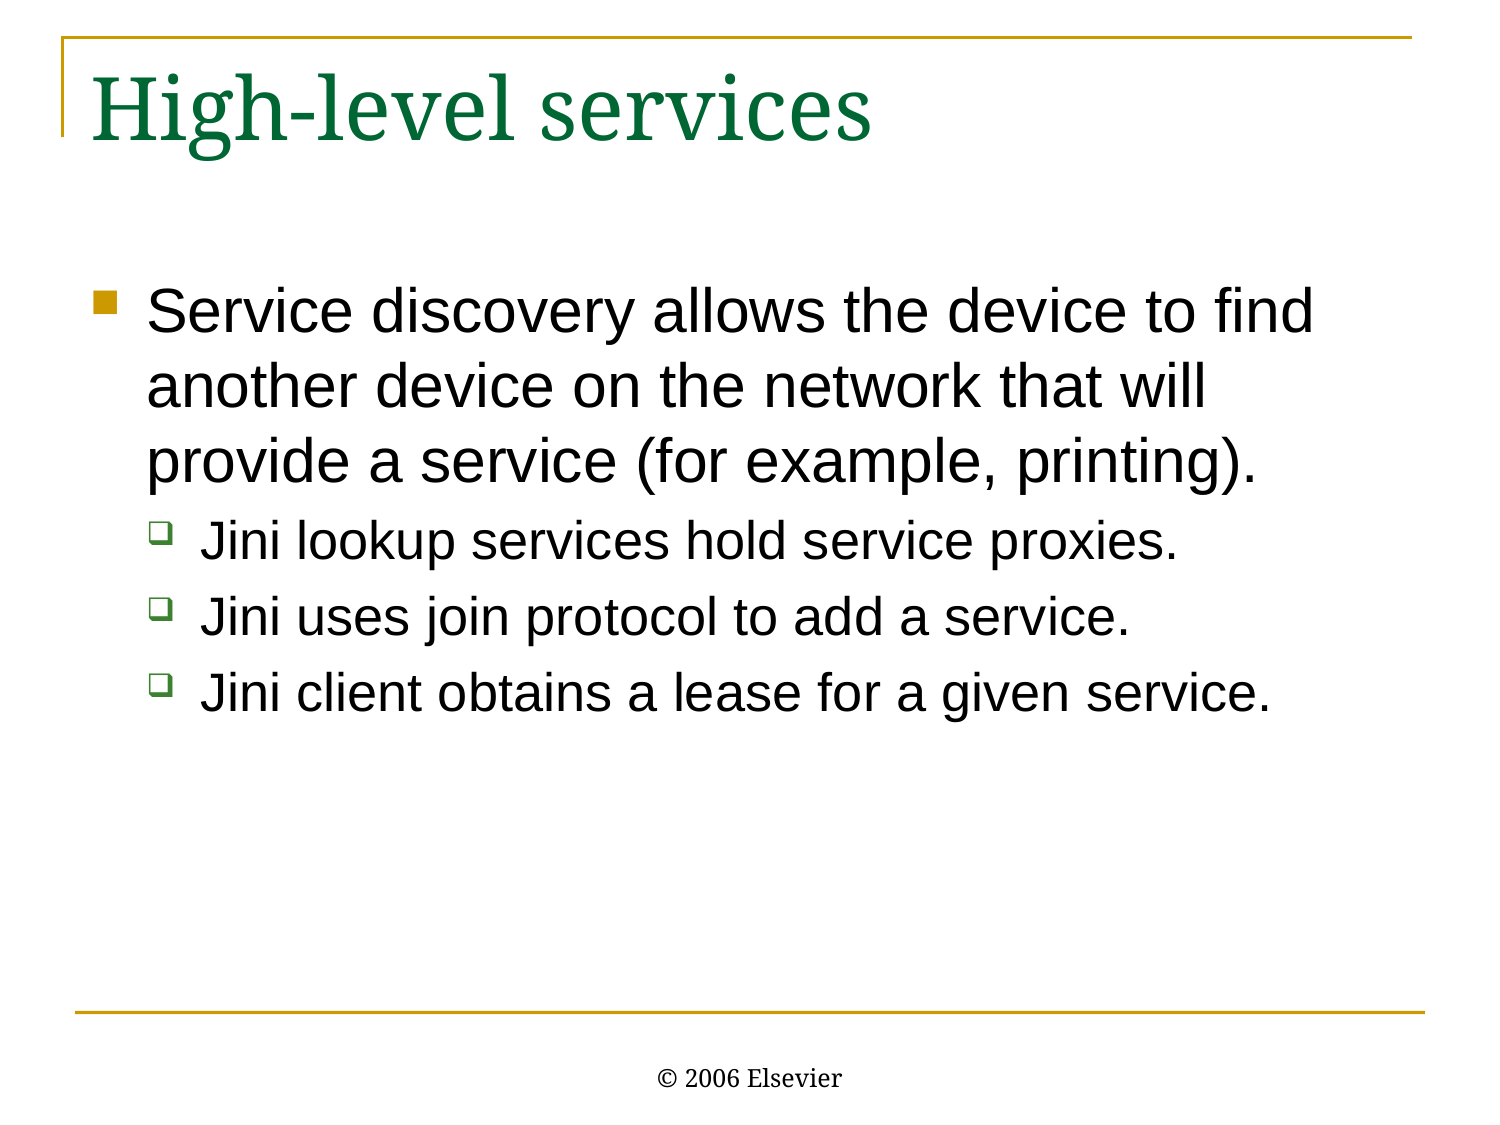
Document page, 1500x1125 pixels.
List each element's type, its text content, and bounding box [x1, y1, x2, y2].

title High-level services [75, 45, 1425, 233]
list Service discovery allows the device to find another device on the network that will provide a service (for example, printing). Jini lookup services hold service proxies. Jini uses join protocol to add a service. Jini client obtains a lease for a given service. [75, 262, 1425, 1006]
footer © 2006 Elsevier [512, 1025, 988, 1100]
